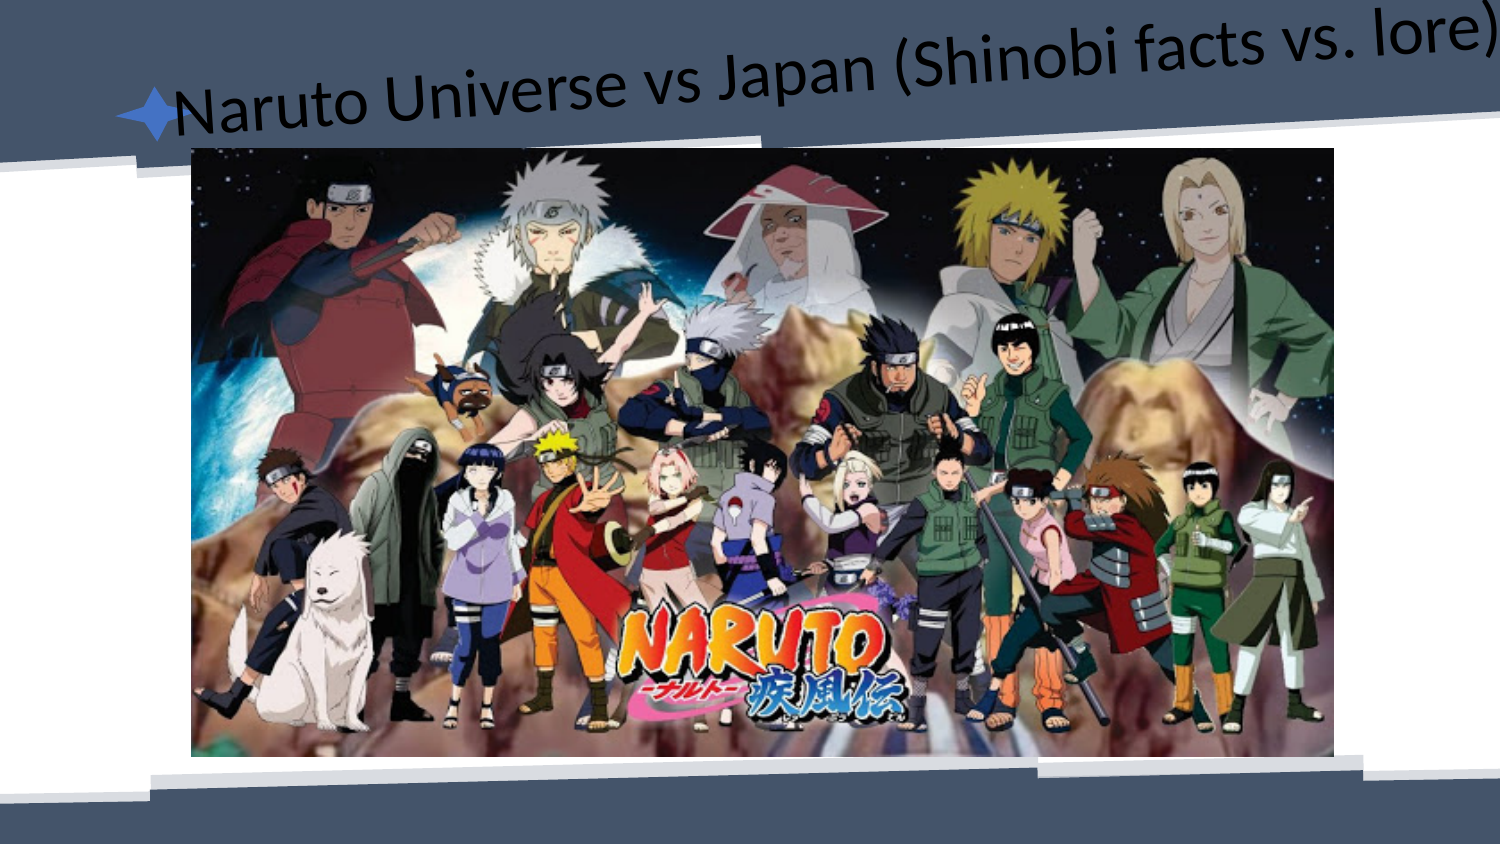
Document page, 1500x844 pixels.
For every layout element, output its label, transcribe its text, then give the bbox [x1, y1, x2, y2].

picture [190, 147, 1334, 757]
title Naruto Universe vs Japan (Shinobi facts vs. lore) [154, 0, 1500, 186]
